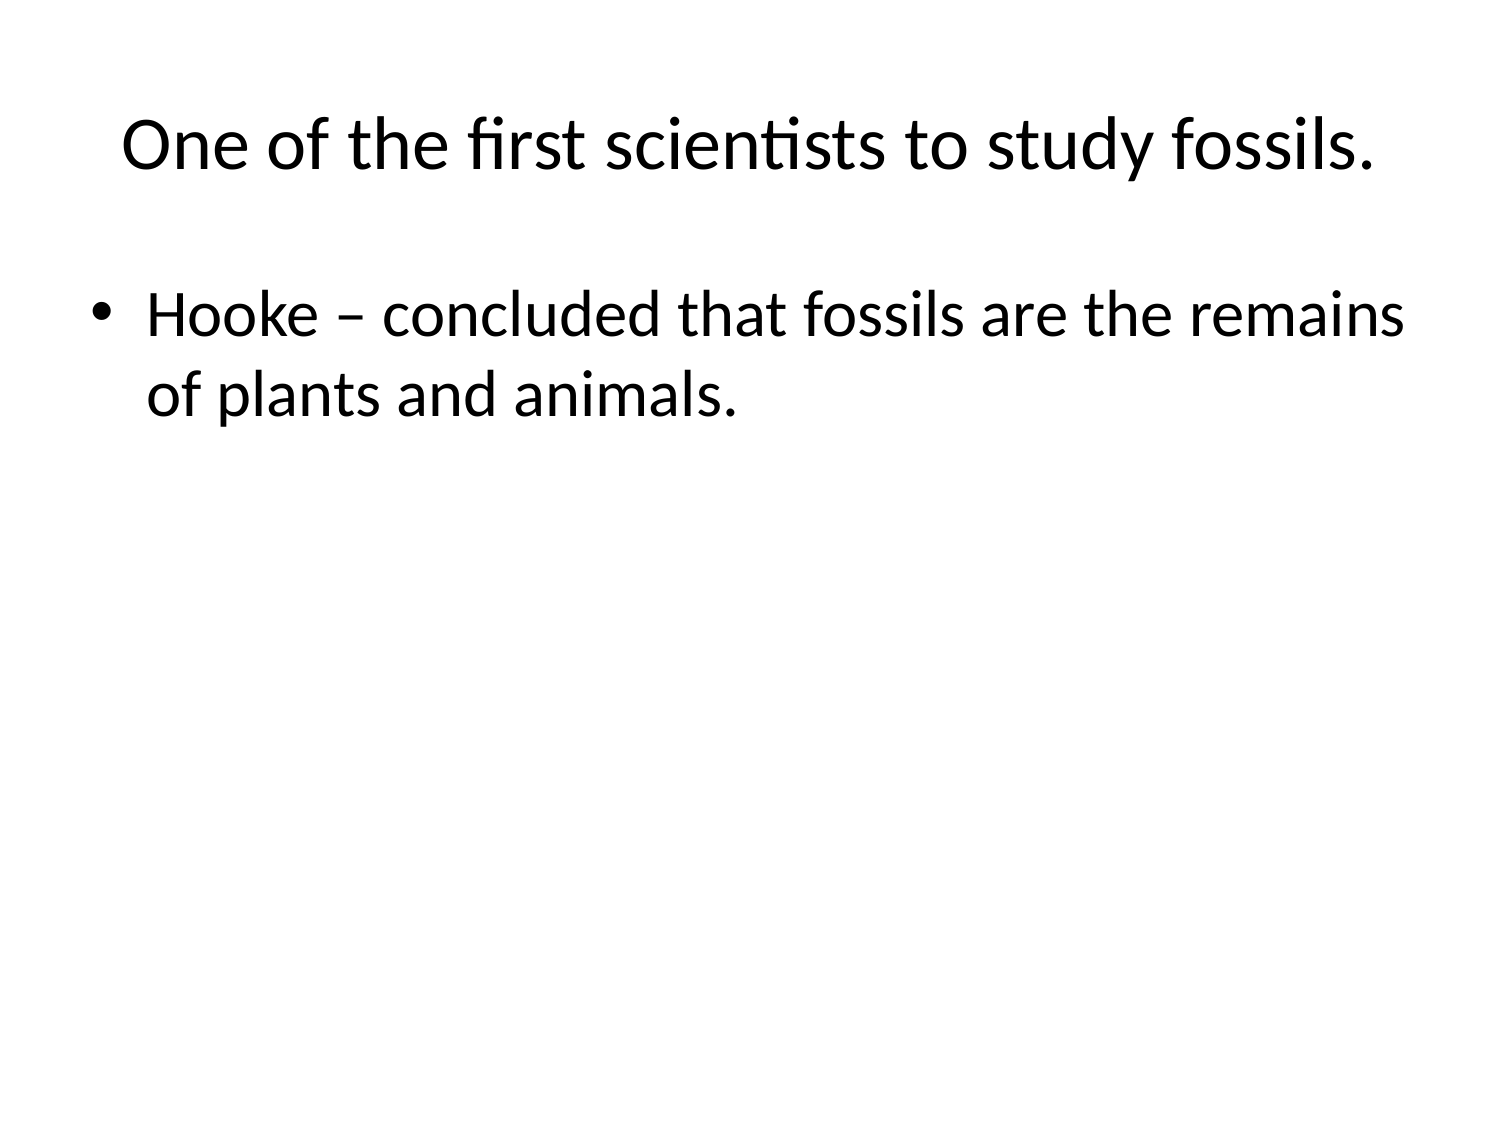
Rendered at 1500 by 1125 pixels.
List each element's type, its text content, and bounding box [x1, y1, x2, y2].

list Hooke – concluded that fossils are the remains of plants and animals. [75, 262, 1425, 1005]
title One of the first scientists to study fossils. [75, 45, 1425, 233]
